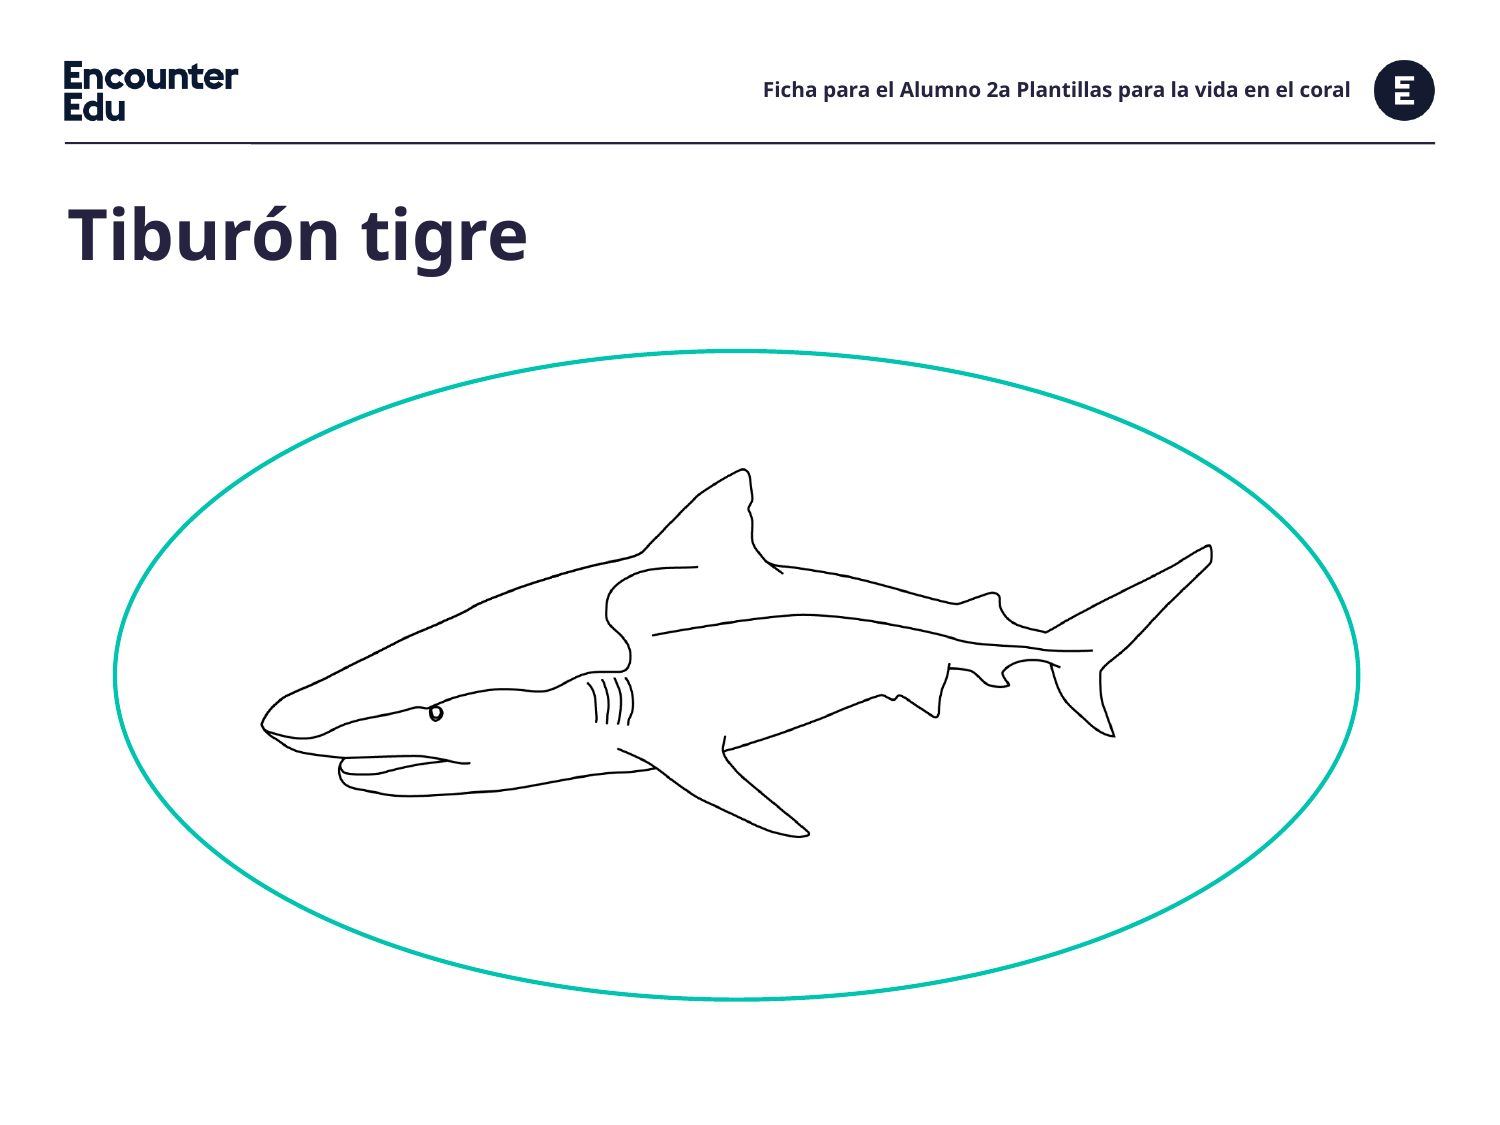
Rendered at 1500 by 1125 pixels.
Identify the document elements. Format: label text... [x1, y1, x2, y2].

text_box [114, 366, 1359, 1000]
picture [60, 59, 243, 122]
picture [1372, 58, 1436, 122]
list Tiburón tigre [59, 191, 929, 394]
title Ficha para el Alumno 2a Plantillas para la vida en el coral [749, 67, 1359, 114]
picture [260, 467, 1213, 839]
